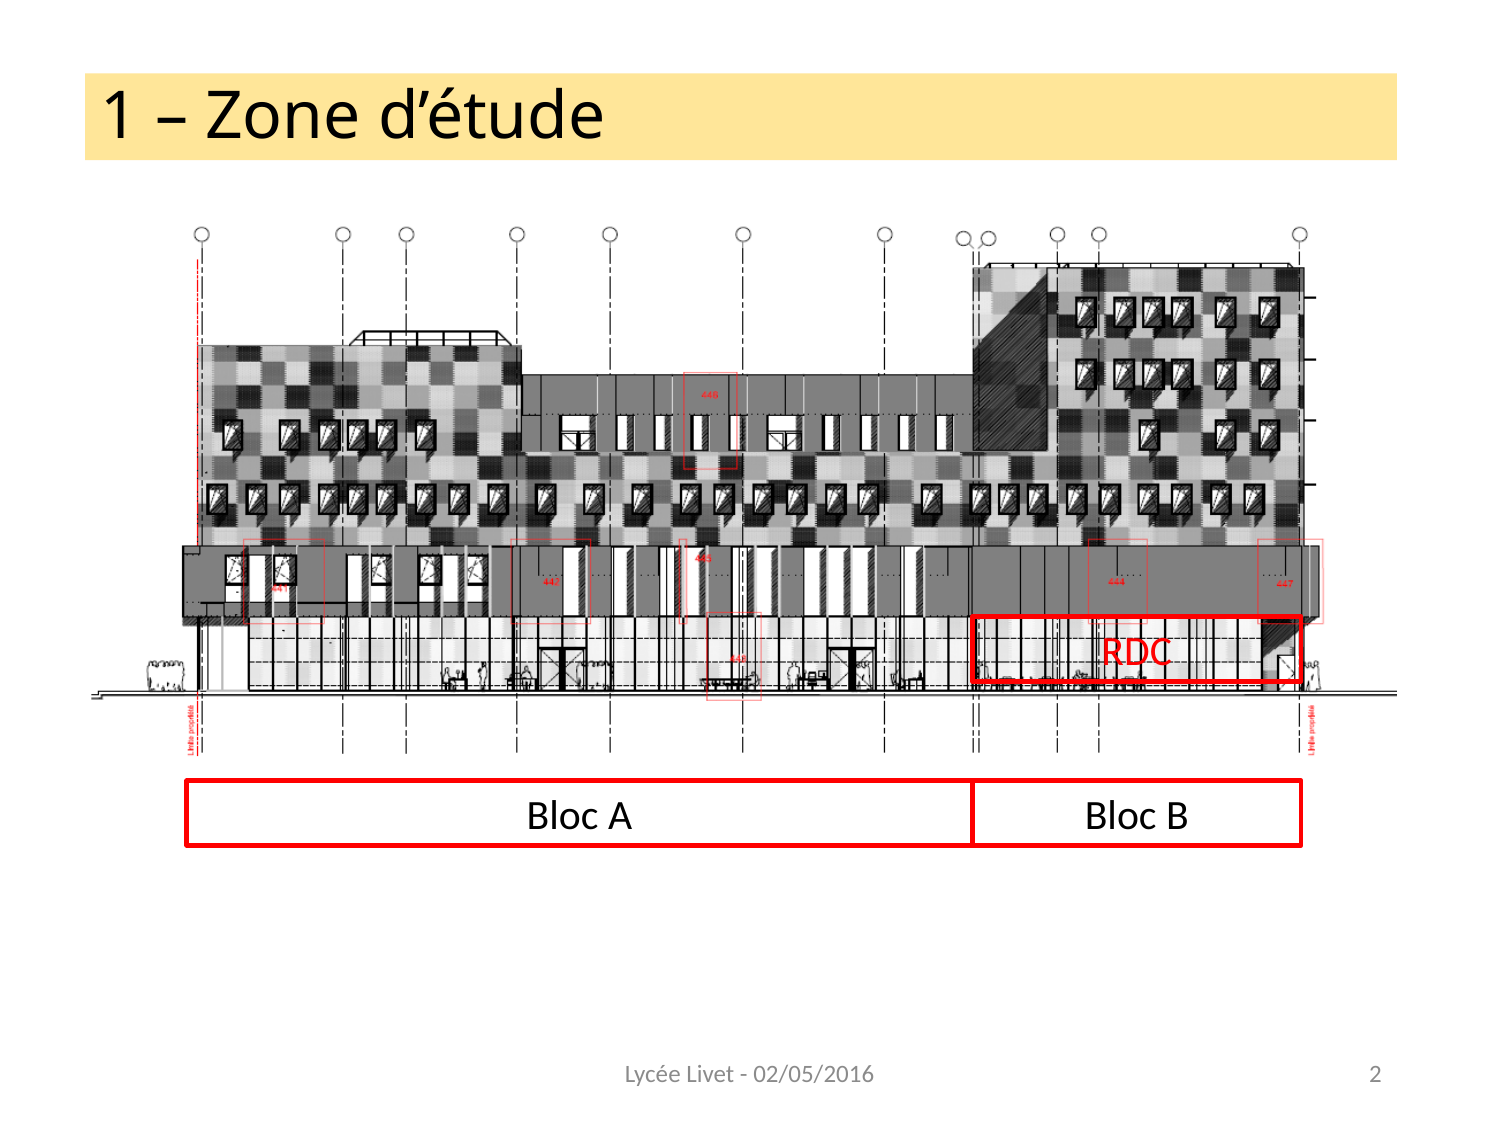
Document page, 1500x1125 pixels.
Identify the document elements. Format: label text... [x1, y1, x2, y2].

picture [91, 202, 1397, 772]
title 1 – Zone d’étude [85, 73, 1397, 161]
slide_number 2 [1059, 1042, 1397, 1103]
footer Lycée Livet - 02/05/2016 [496, 1042, 1004, 1103]
text_box Bloc B [973, 780, 1302, 846]
text_box Bloc A [186, 780, 973, 846]
